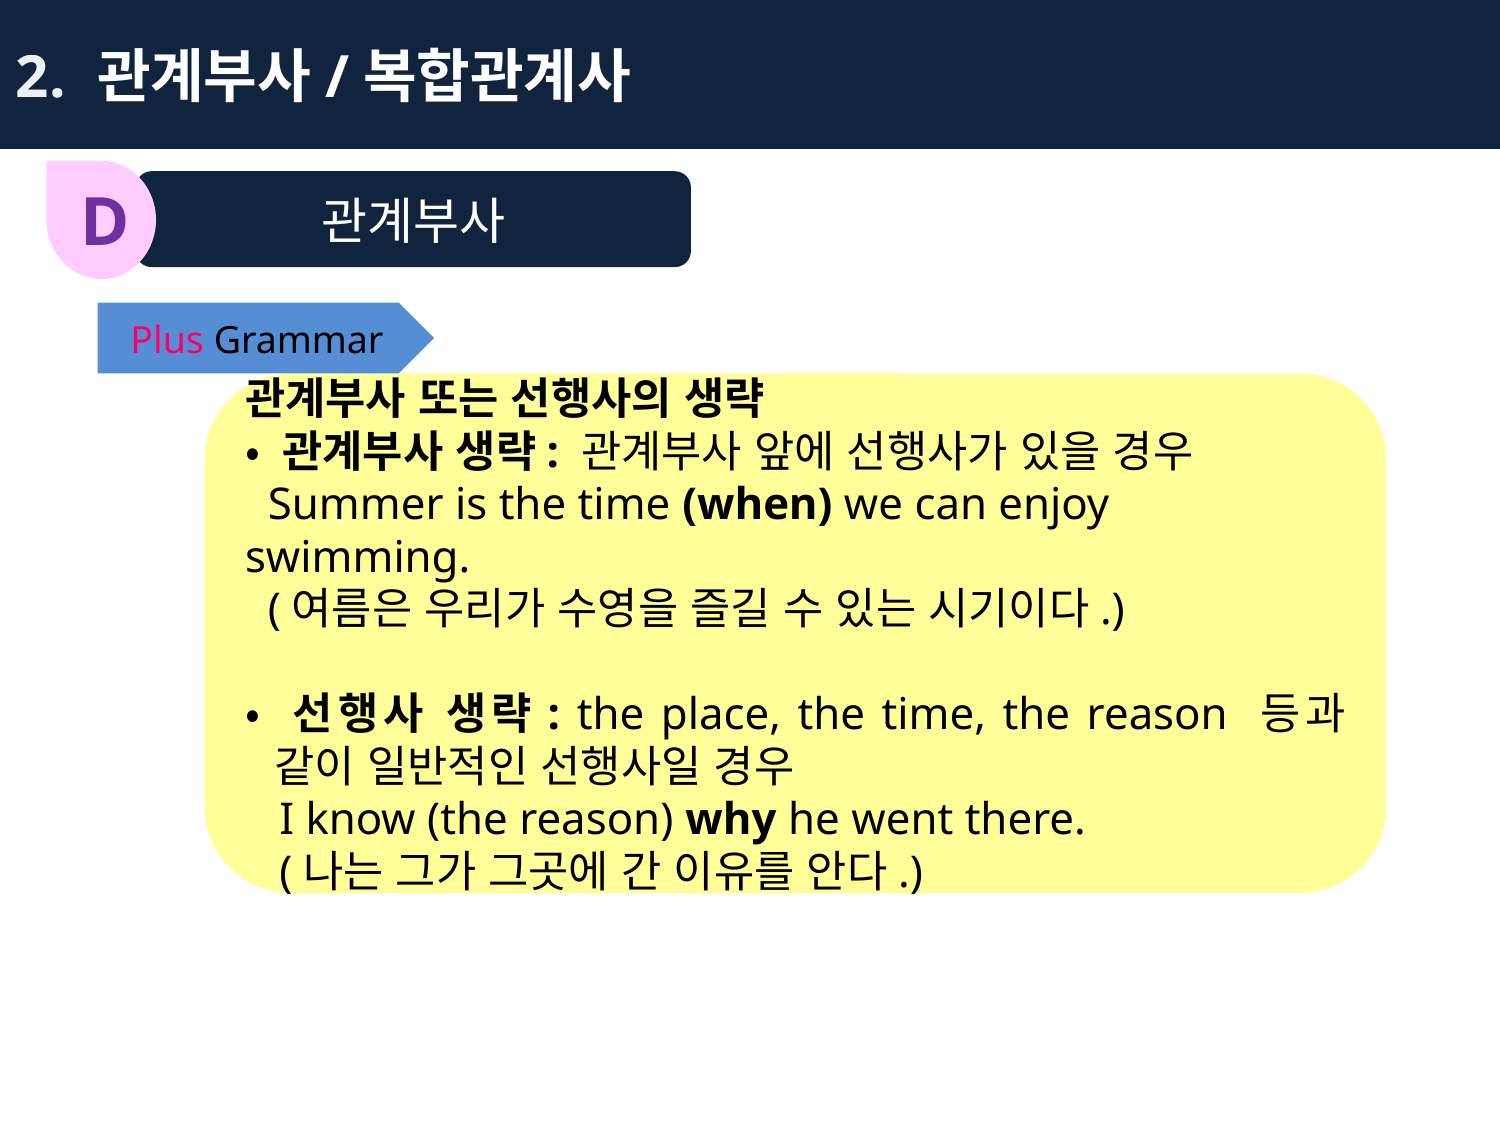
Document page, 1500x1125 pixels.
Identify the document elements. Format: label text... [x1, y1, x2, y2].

text_box Plus Grammar [95, 300, 437, 376]
text_box 관계부사 [139, 169, 694, 270]
text_box 관계부사 또는 선행사의 생략 • 관계부사 생략: 관계부사 앞에 선행사가 있을 경우 Summer is the time (when) we can enjoy swimming. (여름은 우리가 수영을 즐길 수 있는 시기이다.) • 선행사 생략: the place, the time, the reason 등과 같이 일반적인 선행사일 경우 I know (the reason) why he went there. (나는 그가 그곳에 간 이유를 안다.) [202, 371, 1389, 896]
text_box D [65, 171, 137, 266]
text_box 2. 관계부사/복합관계사 [0, 0, 1500, 151]
text_box [44, 158, 159, 282]
